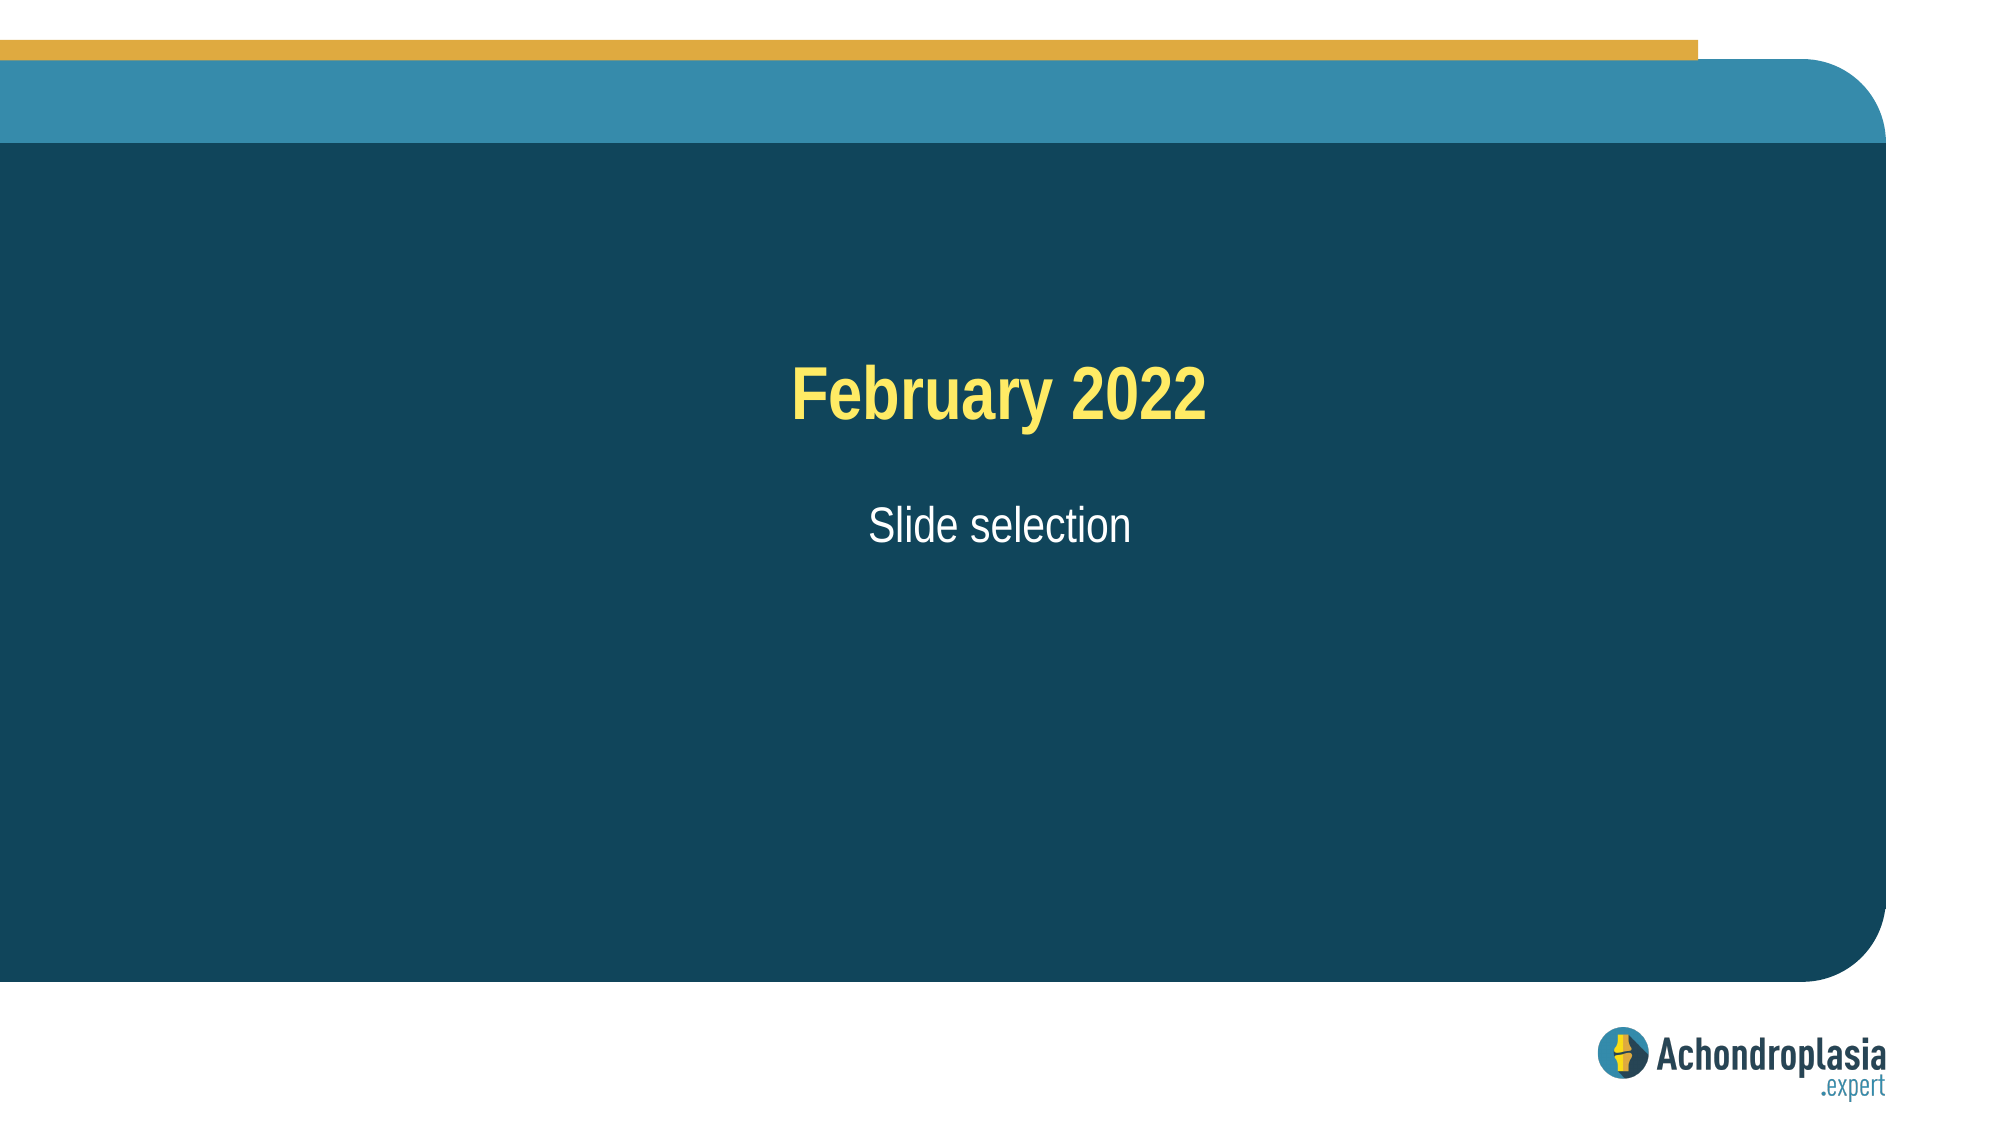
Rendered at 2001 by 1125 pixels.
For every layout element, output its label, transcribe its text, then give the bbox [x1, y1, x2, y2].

picture [1597, 1027, 1886, 1102]
title February 2022 [114, 184, 1886, 444]
subtitle Slide selection [114, 484, 1886, 863]
